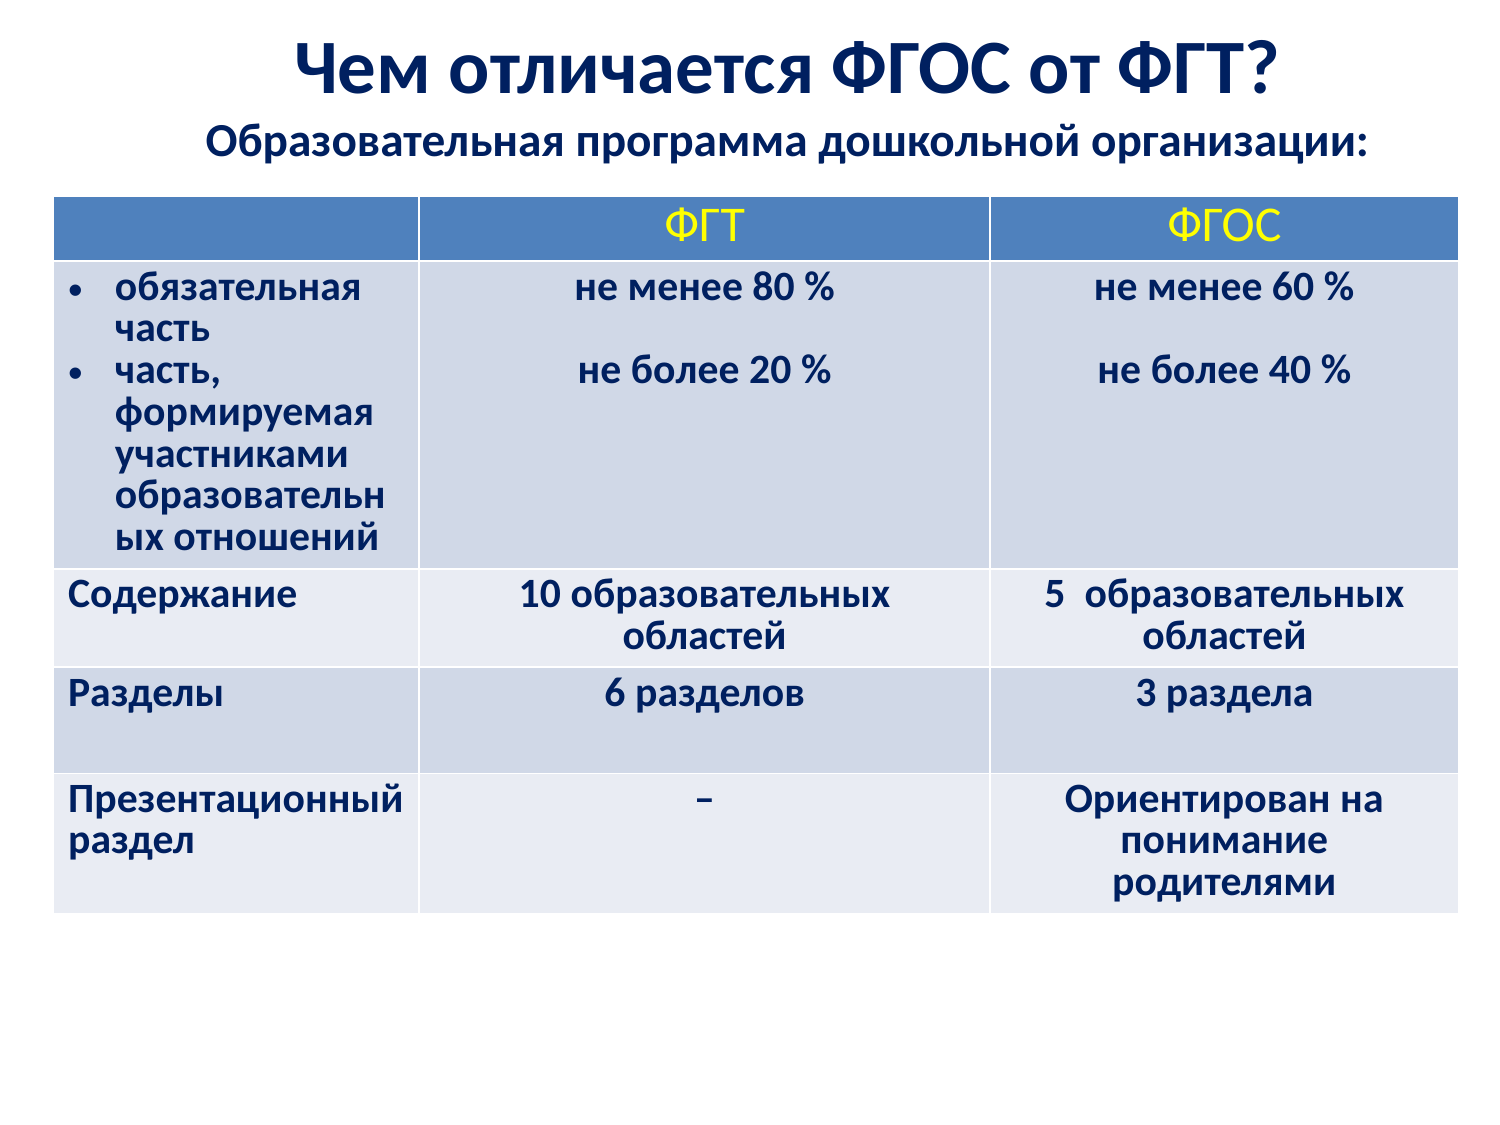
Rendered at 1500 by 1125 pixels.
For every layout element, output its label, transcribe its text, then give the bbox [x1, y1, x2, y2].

table_header ФГОС [991, 197, 1458, 260]
table_cell Презентационный раздел [54, 774, 418, 913]
table_cell 5 образовательных областей [991, 570, 1458, 666]
table_header ФГТ [420, 197, 989, 260]
table_cell обязательная часть часть, формируемая участниками образовательных отношений [54, 262, 418, 568]
table_cell Содержание [54, 570, 418, 666]
table_cell Ориентирован на понимание родителями [991, 774, 1458, 913]
table_header [54, 197, 418, 260]
table_cell 3 раздела [991, 668, 1458, 773]
table_cell – [420, 774, 989, 913]
table_cell не менее 60 % не более 40 % [991, 262, 1458, 568]
table_cell 10 образовательных областей [420, 570, 989, 666]
title Чем отличается ФГОС от ФГТ? Образовательная программа дошкольной организации: [150, 7, 1425, 195]
table_cell не менее 80 % не более 20 % [420, 262, 989, 568]
table_cell Разделы [54, 668, 418, 773]
table_cell 6 разделов [420, 668, 989, 773]
